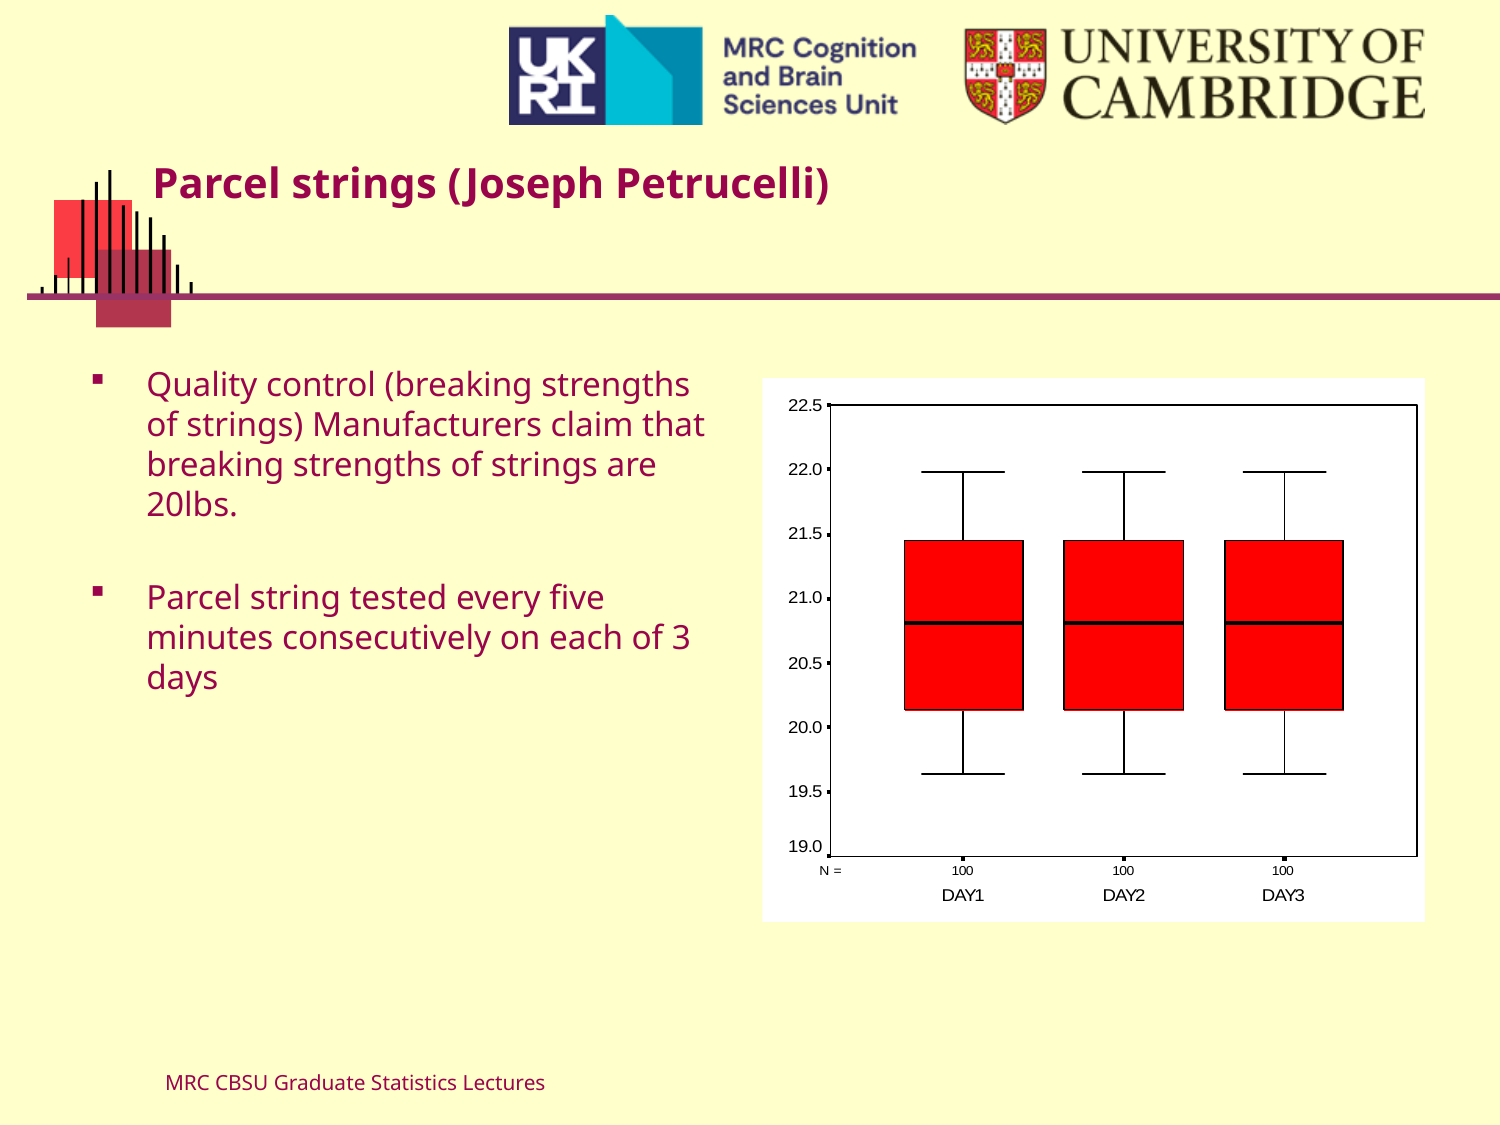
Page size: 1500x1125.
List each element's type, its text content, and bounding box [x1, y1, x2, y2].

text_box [762, 377, 1426, 923]
footer MRC CBSU Graduate Statistics Lectures [149, 1062, 988, 1101]
list Quality control (breaking strengths of strings) Manufacturers claim that breaking strengths of strings are 20lbs. Parcel string tested every five minutes consecutively on each of 3 days [75, 262, 738, 1038]
title Parcel strings (Joseph Petrucelli) [137, 137, 988, 233]
picture [509, 15, 1425, 125]
